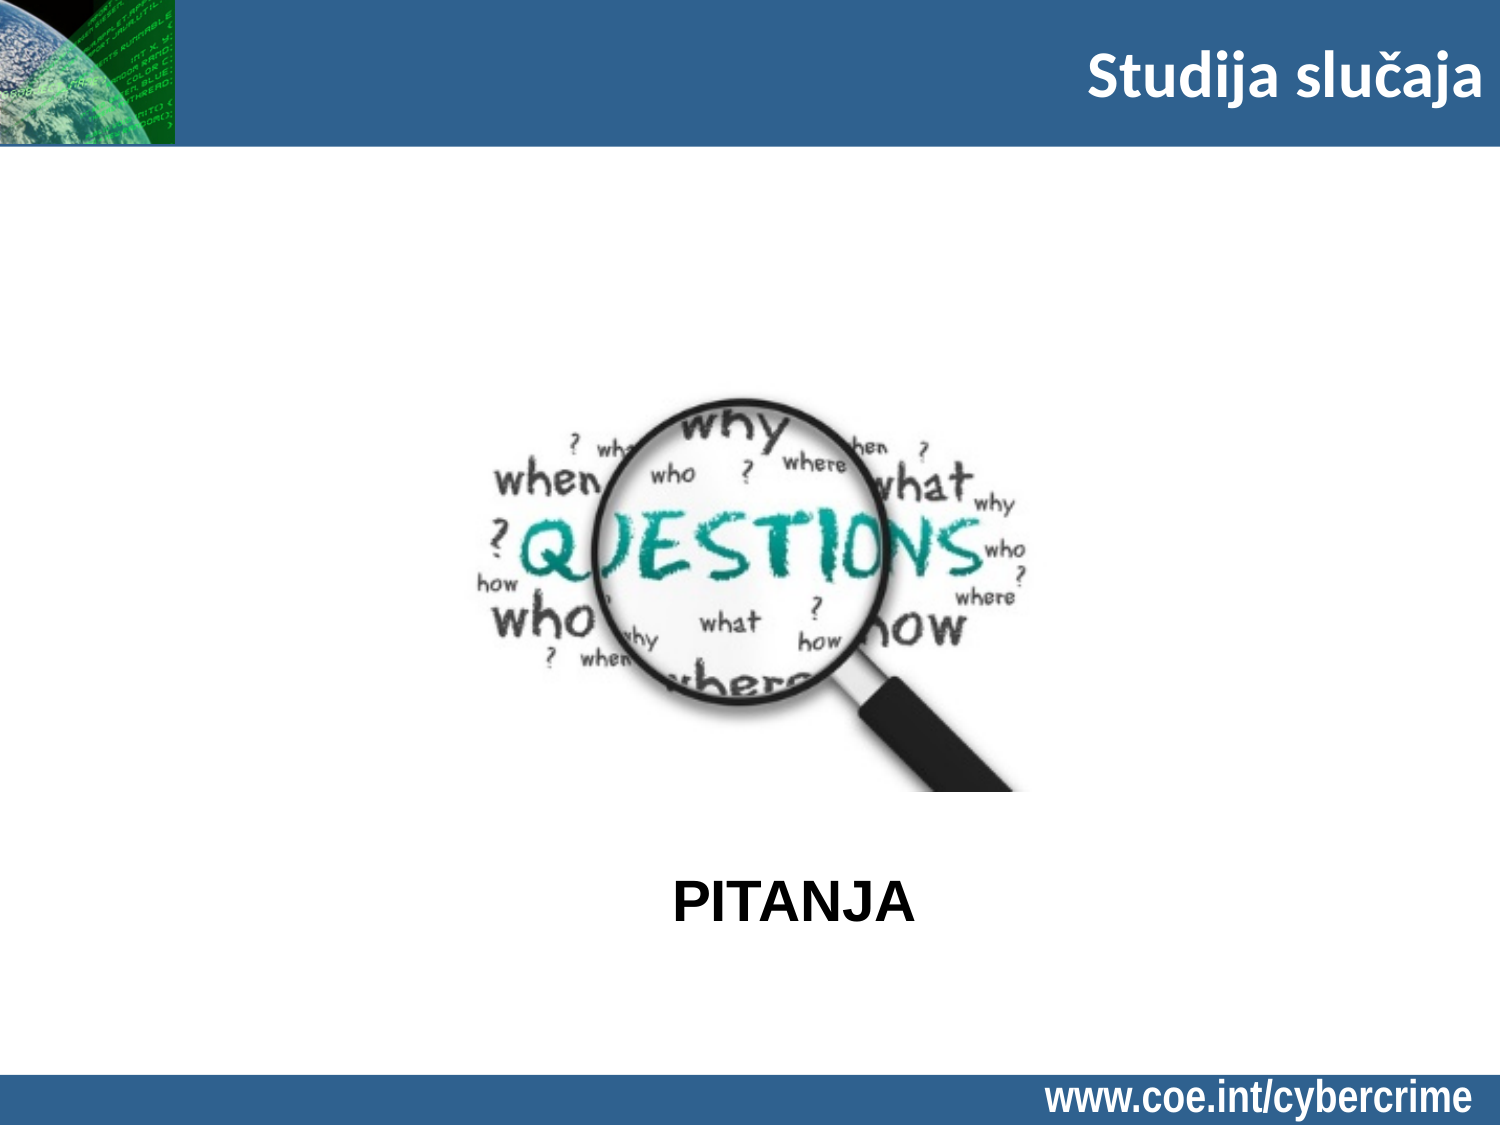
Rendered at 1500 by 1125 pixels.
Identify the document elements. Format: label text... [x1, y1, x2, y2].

picture [0, 0, 175, 144]
text_box Studija slučaja [177, 0, 1500, 149]
text_box www.coe.int/cybercrime [1030, 1059, 1500, 1125]
text_box PITANJA [657, 855, 964, 940]
picture [443, 332, 1057, 793]
text_box [0, 1073, 1030, 1125]
